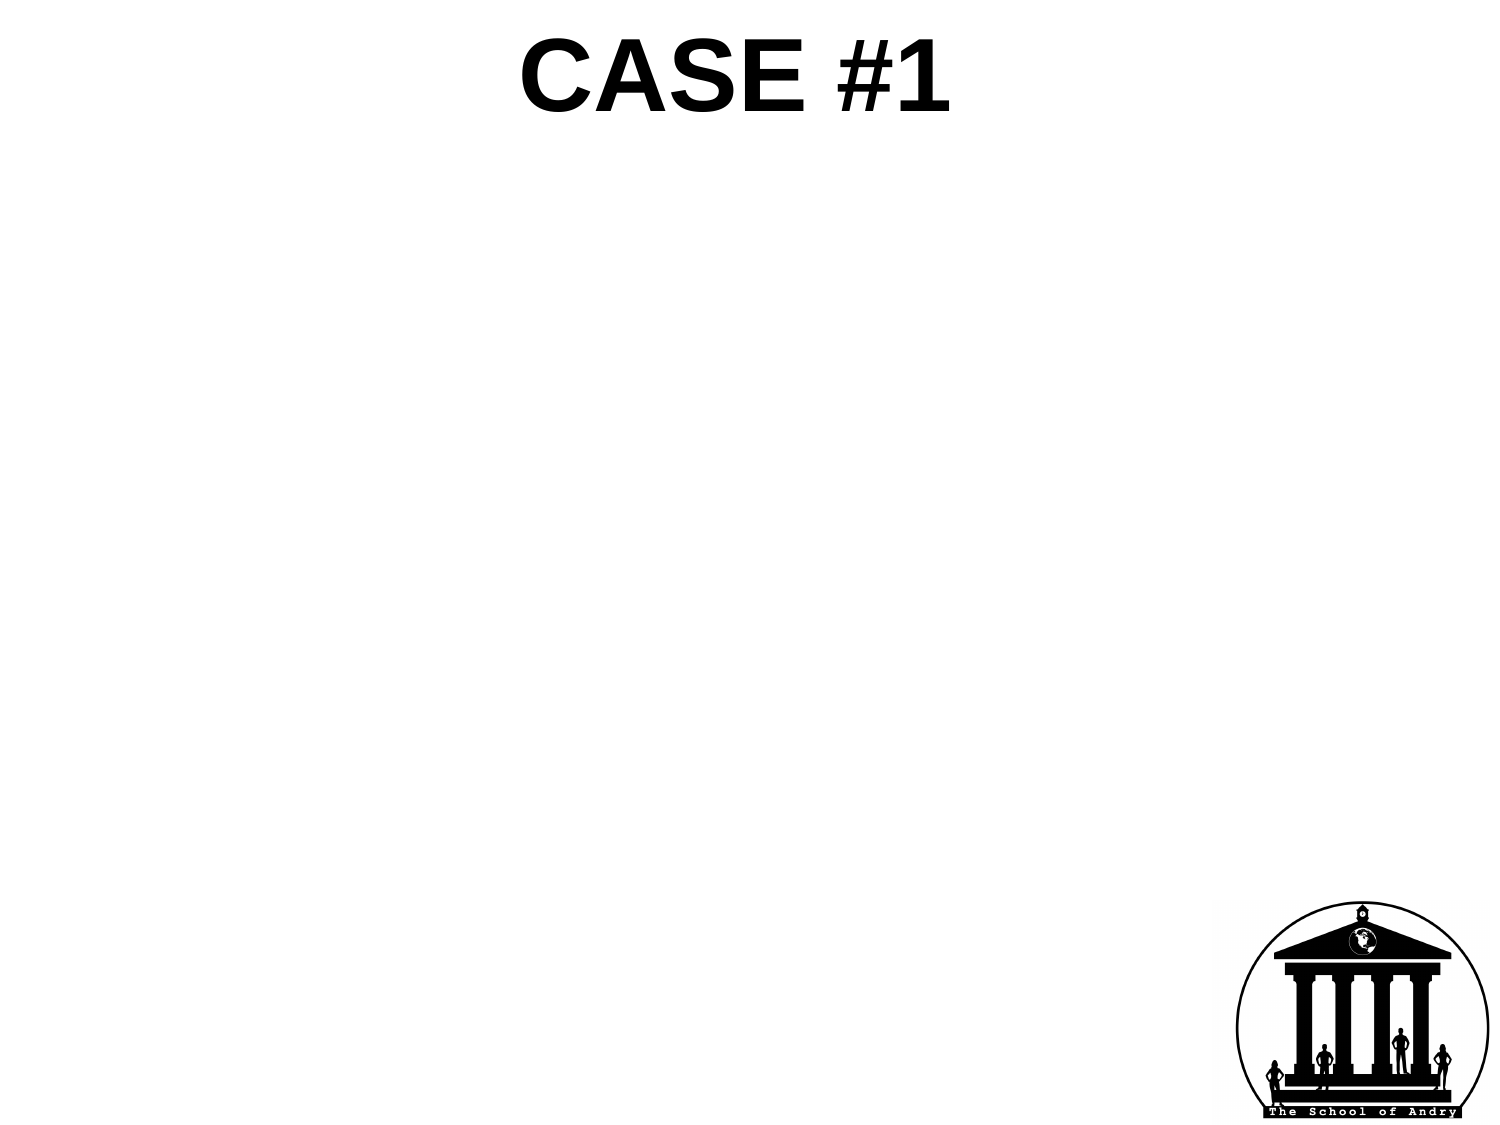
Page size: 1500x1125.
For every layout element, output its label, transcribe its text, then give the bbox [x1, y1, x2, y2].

text_box CASE #1 [503, 0, 968, 140]
picture [1212, 899, 1490, 1125]
